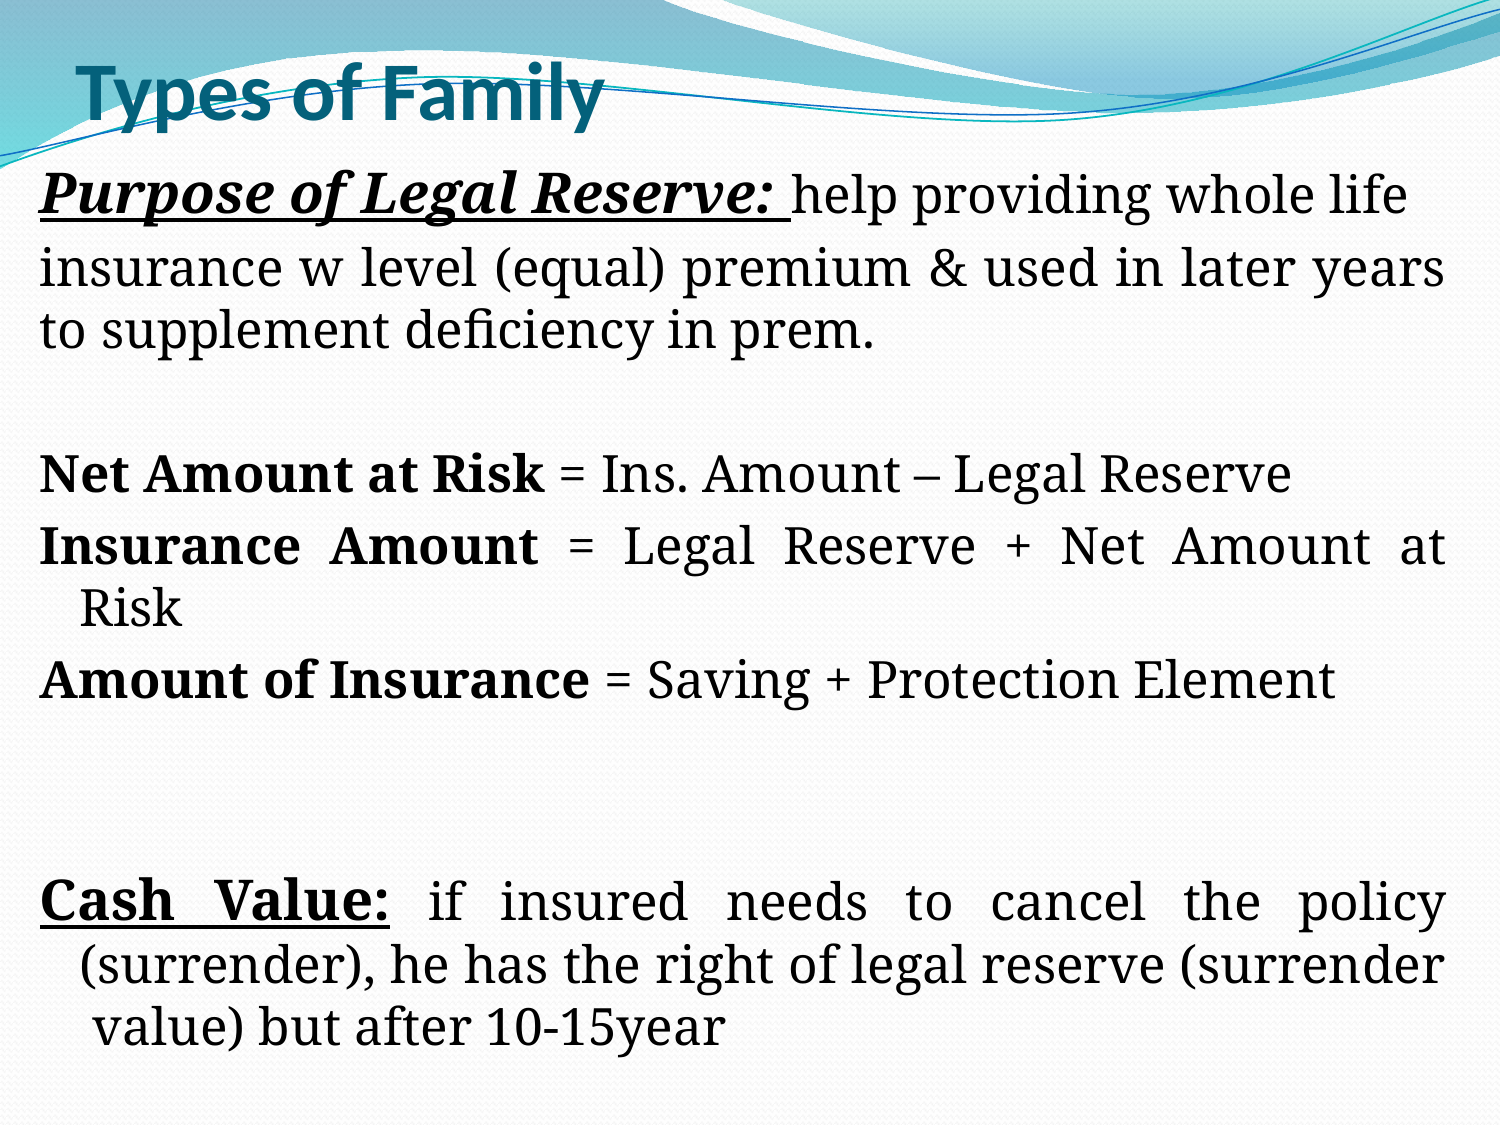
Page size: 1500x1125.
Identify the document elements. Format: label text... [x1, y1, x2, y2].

list Purpose of Legal Reserve: help providing whole life insurance w level (equal) premium & used in later years to supplement deficiency in prem. Net Amount at Risk = Ins. Amount – Legal Reserve Insurance Amount = Legal Reserve + Net Amount at Risk Amount of Insurance = Saving + Protection Element Cash Value: if insured needs to cancel the policy (surrender), he has the right of legal reserve (surrender value) but after 10-15year [24, 149, 1463, 1075]
title Types of Family [75, 37, 1425, 138]
